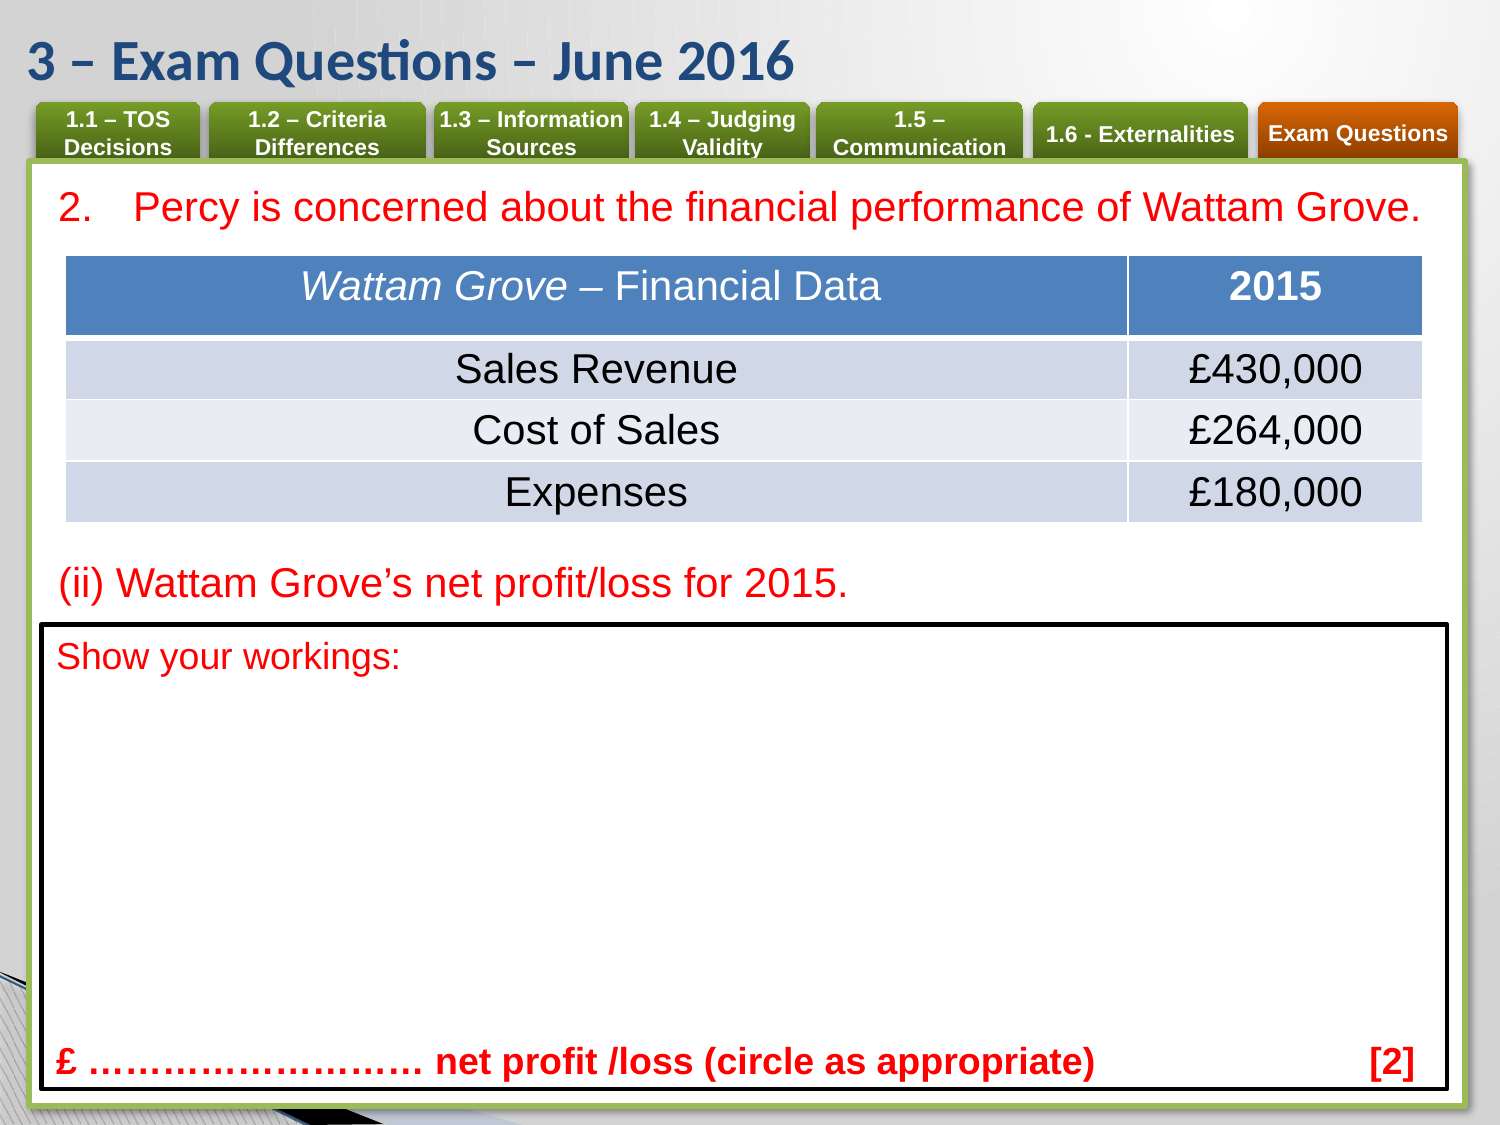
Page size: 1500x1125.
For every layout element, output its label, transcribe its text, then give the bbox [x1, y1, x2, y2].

text_box Percy is concerned about the financial performance of Wattam Grove. (ii) Wattam Grove’s net profit/loss for 2015. [41, 172, 1447, 613]
table_cell Sales Revenue [66, 341, 1127, 399]
table_cell Cost of Sales [66, 400, 1127, 460]
table_header 2015 [1129, 256, 1422, 335]
text_box Show your workings: £ ……………………… net profit /loss (circle as appropriate) [2] [41, 624, 1447, 1090]
table_cell £180,000 [1129, 462, 1422, 522]
table_cell £430,000 [1129, 341, 1422, 399]
table_header Wattam Grove – Financial Data [66, 256, 1127, 335]
table_cell Expenses [66, 462, 1127, 522]
title 3 – Exam Questions – June 2016 [11, 11, 1465, 102]
table_cell £264,000 [1129, 400, 1422, 460]
picture [281, 1114, 303, 1125]
